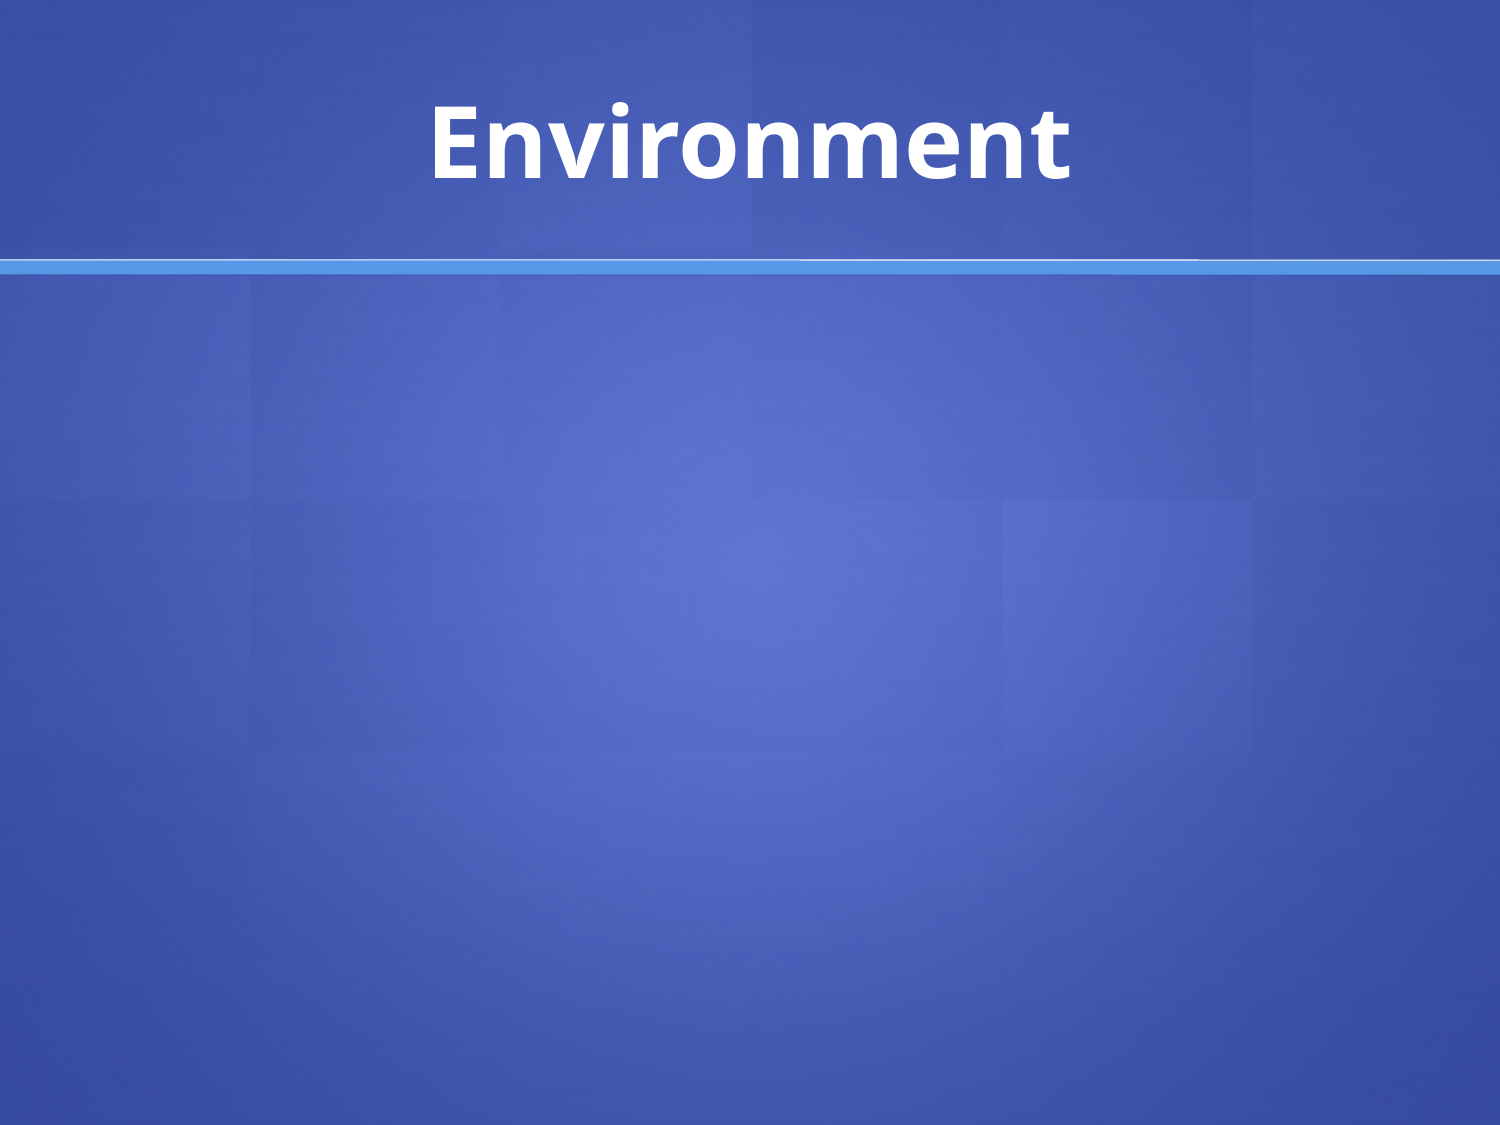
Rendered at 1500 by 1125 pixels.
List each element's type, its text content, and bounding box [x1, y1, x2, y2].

title Environment [75, 45, 1425, 233]
